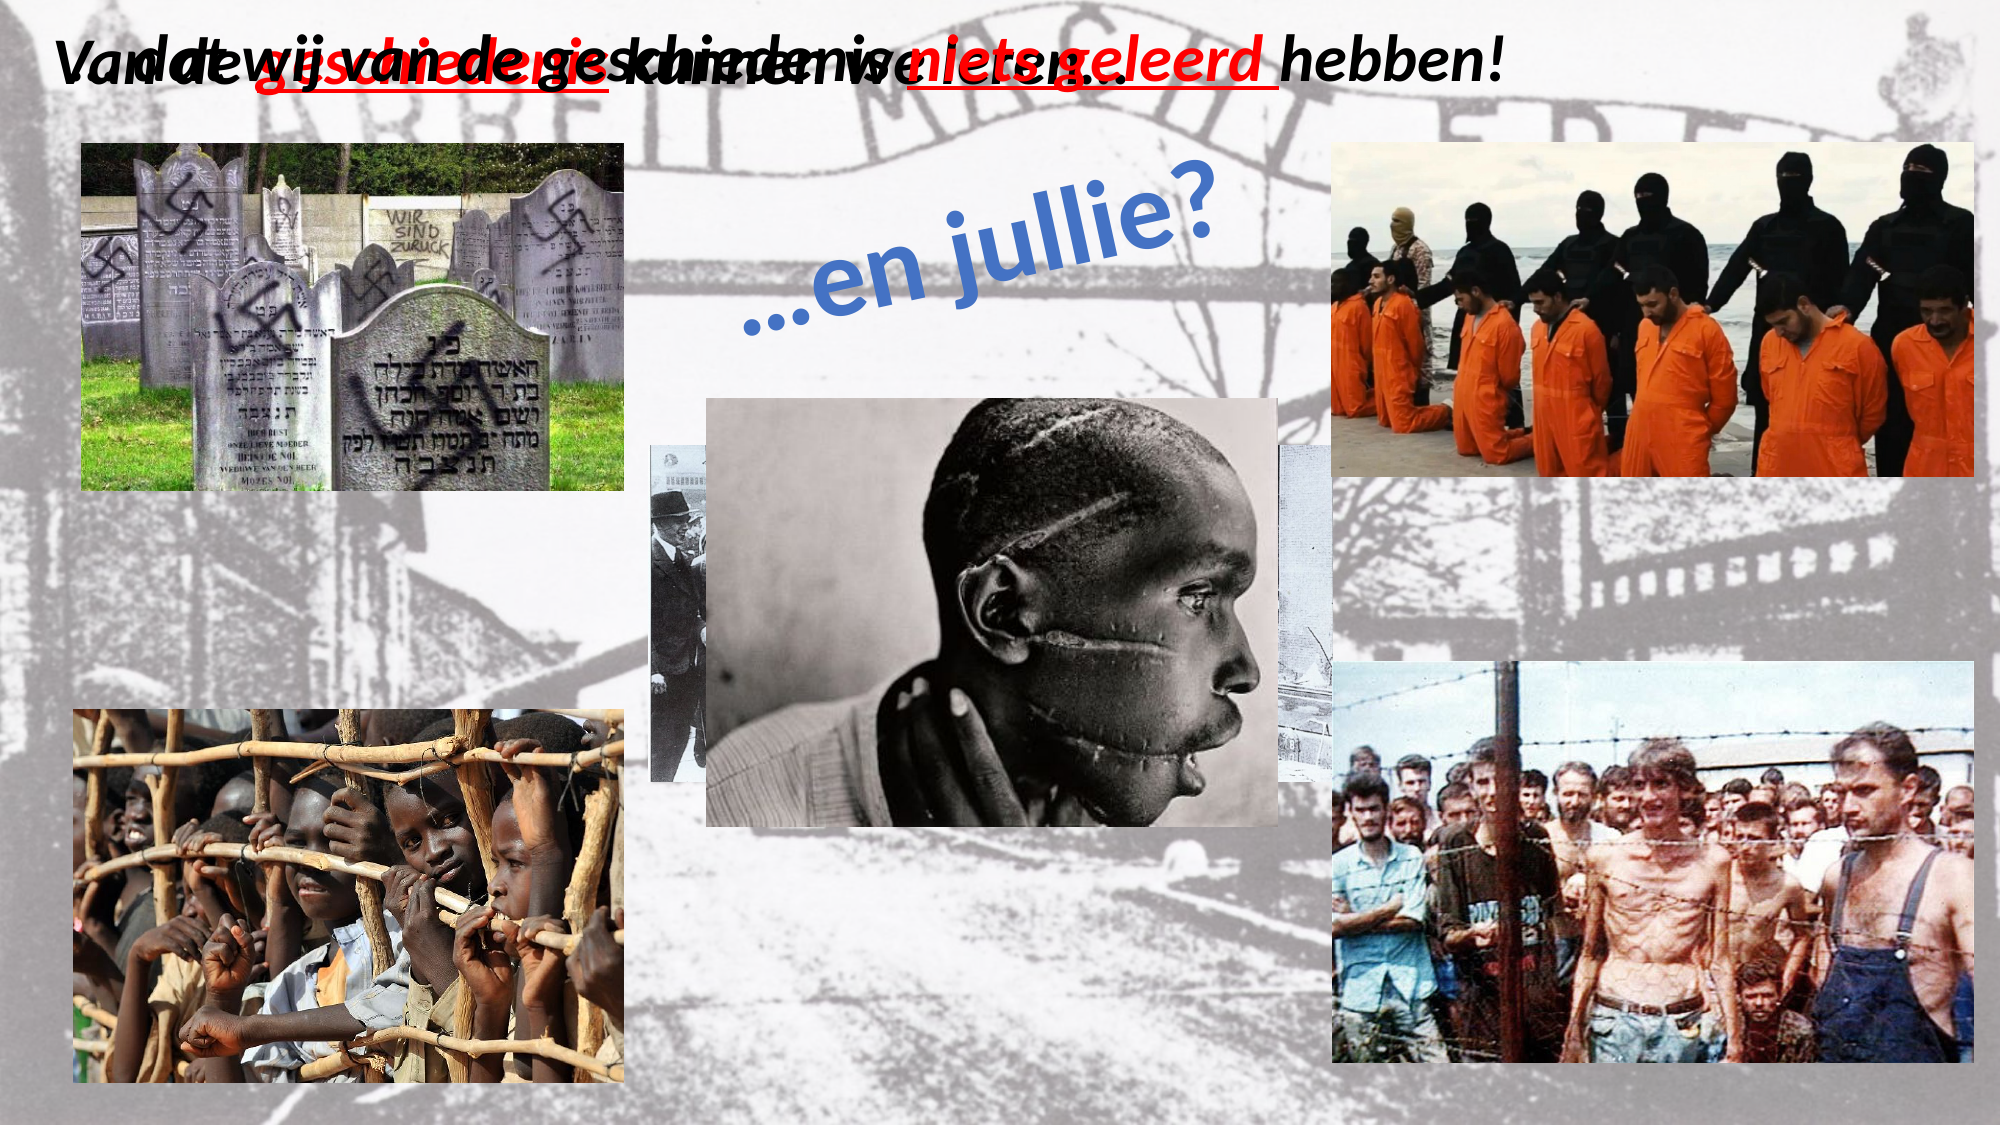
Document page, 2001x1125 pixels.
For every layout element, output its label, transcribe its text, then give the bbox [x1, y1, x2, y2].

picture [73, 709, 624, 1083]
picture [648, 142, 1974, 1063]
text_box Van de geschiedenis kunnen we leren… [37, 10, 1289, 106]
picture [81, 143, 624, 491]
text_box … dat wij van de geschiedenis niets geleerd hebben! [55, 7, 1601, 102]
text_box …en jullie? [698, 110, 1253, 372]
